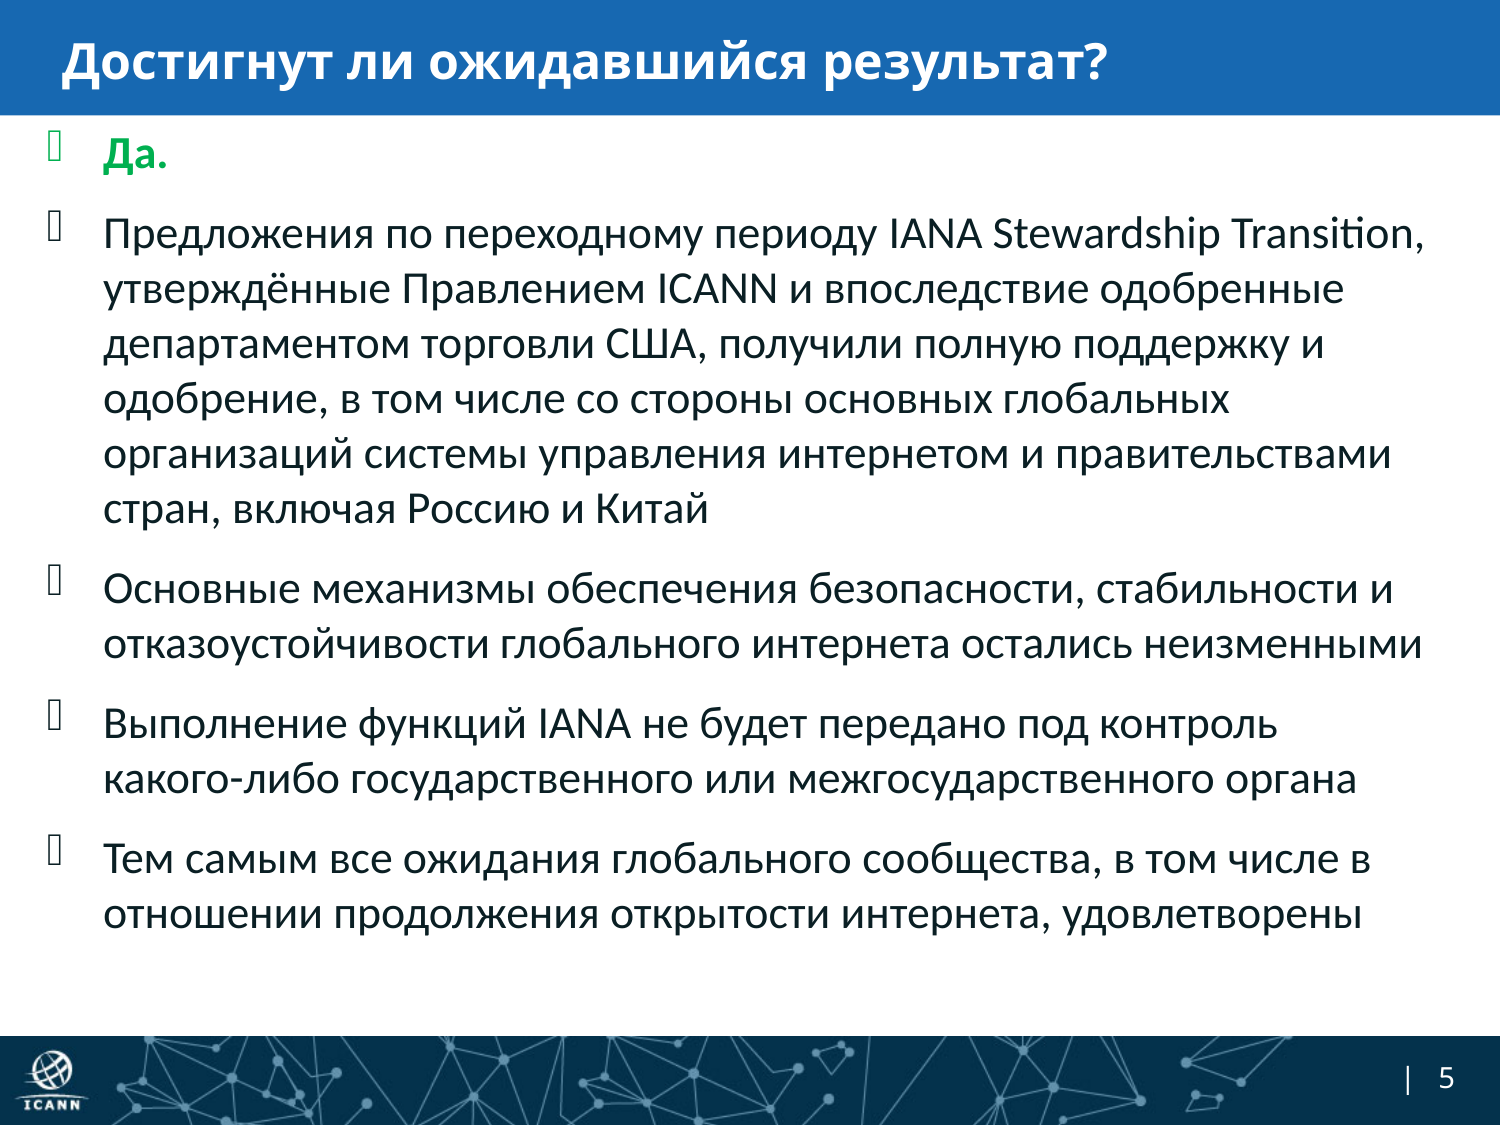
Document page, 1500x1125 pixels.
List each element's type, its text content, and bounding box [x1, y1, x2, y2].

text_box Да. Предложения по переходному периоду IANA Stewardship Transition, утверждённые Правлением ICANN и впоследствие одобренные департаментом торговли США, получили полную поддержку и одобрение, в том числе со стороны основных глобальных организаций системы управления интернетом и правительствами стран, включая Россию и Китай Основные механизмы обеспечения безопасности, стабильности и отказоустойчивости глобального интернета остались неизменными Выполнение функций IANA не будет передано под контроль какого-либо государственного или межгосударственного органа Тем самым все ожидания глобального сообщества, в том числе в отношении продолжения открытости интернета, удовлетворены [32, 115, 1443, 945]
title Достигнут ли ожидавшийся результат? [0, 0, 1500, 116]
picture [0, 1036, 1500, 1125]
